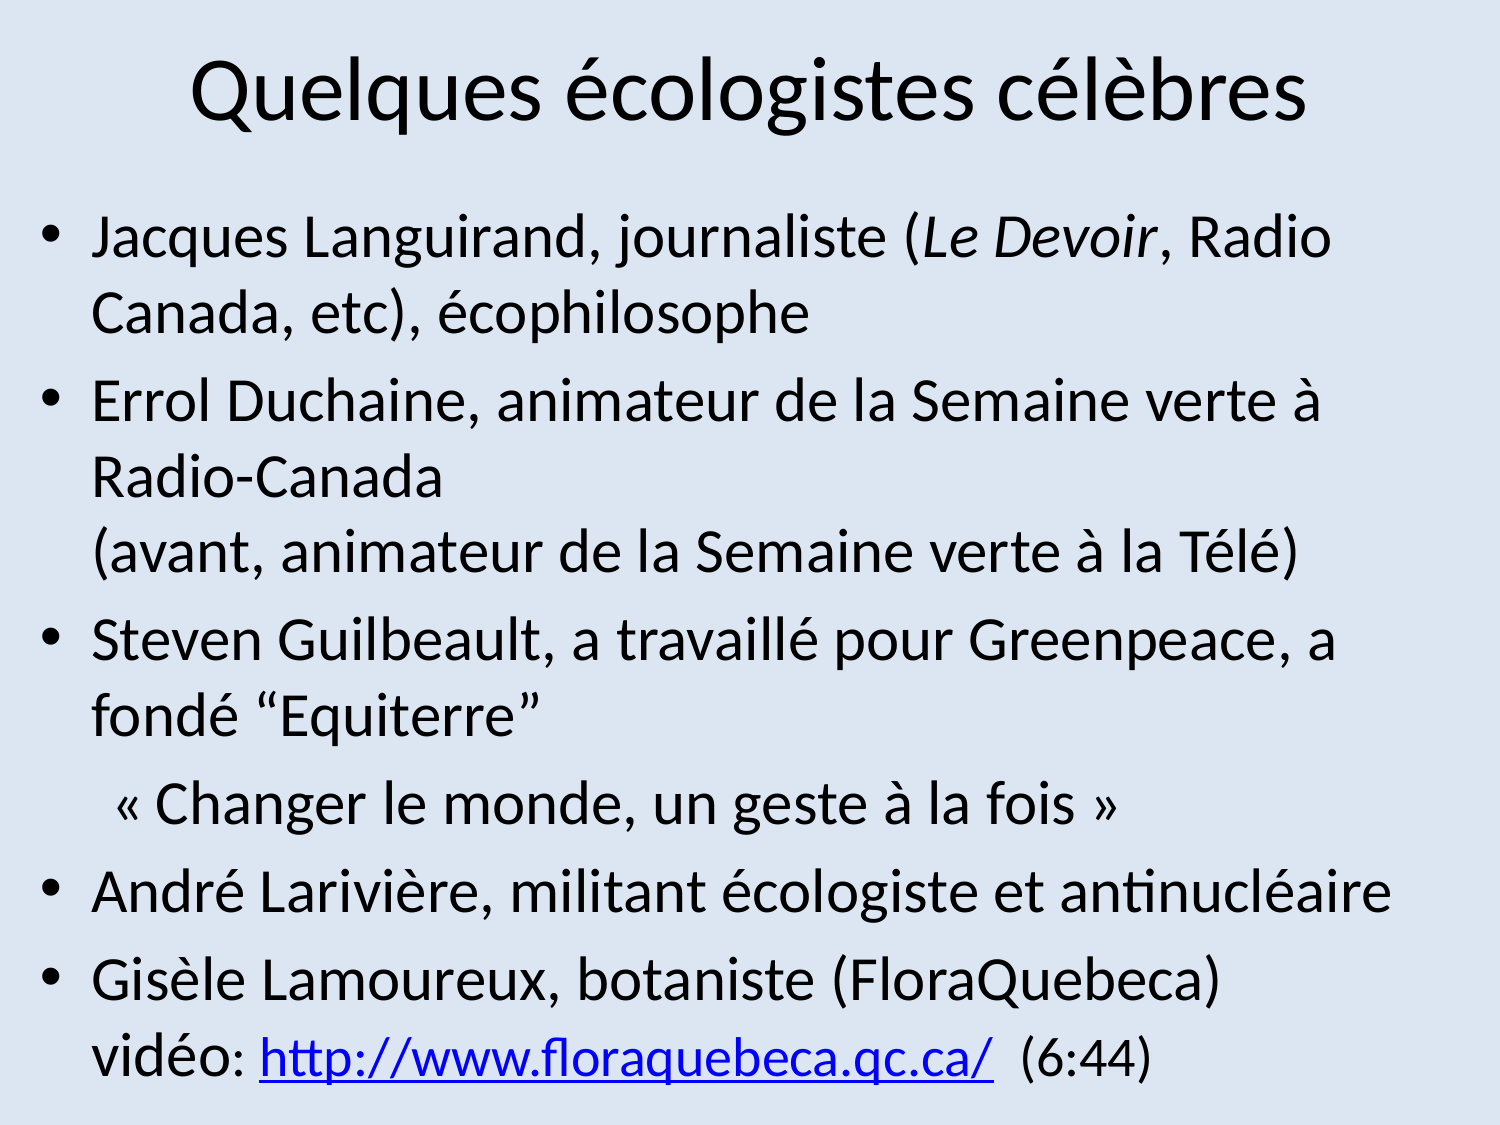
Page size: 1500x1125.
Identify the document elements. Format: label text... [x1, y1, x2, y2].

list Jacques Languirand, journaliste (Le Devoir, Radio Canada, etc), écophilosophe Errol Duchaine, animateur de la Semaine verte à Radio-Canada (avant, animateur de la Semaine verte à la Télé) Steven Guilbeault, a travaillé pour Greenpeace, a fondé “Equiterre” « Changer le monde, un geste à la fois » André Larivière, militant écologiste et antinucléaire Gisèle Lamoureux, botaniste (FloraQuebeca) vidéo: http://www.floraquebeca.qc.ca/ (6:44) [24, 187, 1475, 1100]
title Quelques écologistes célèbres [75, 12, 1425, 155]
